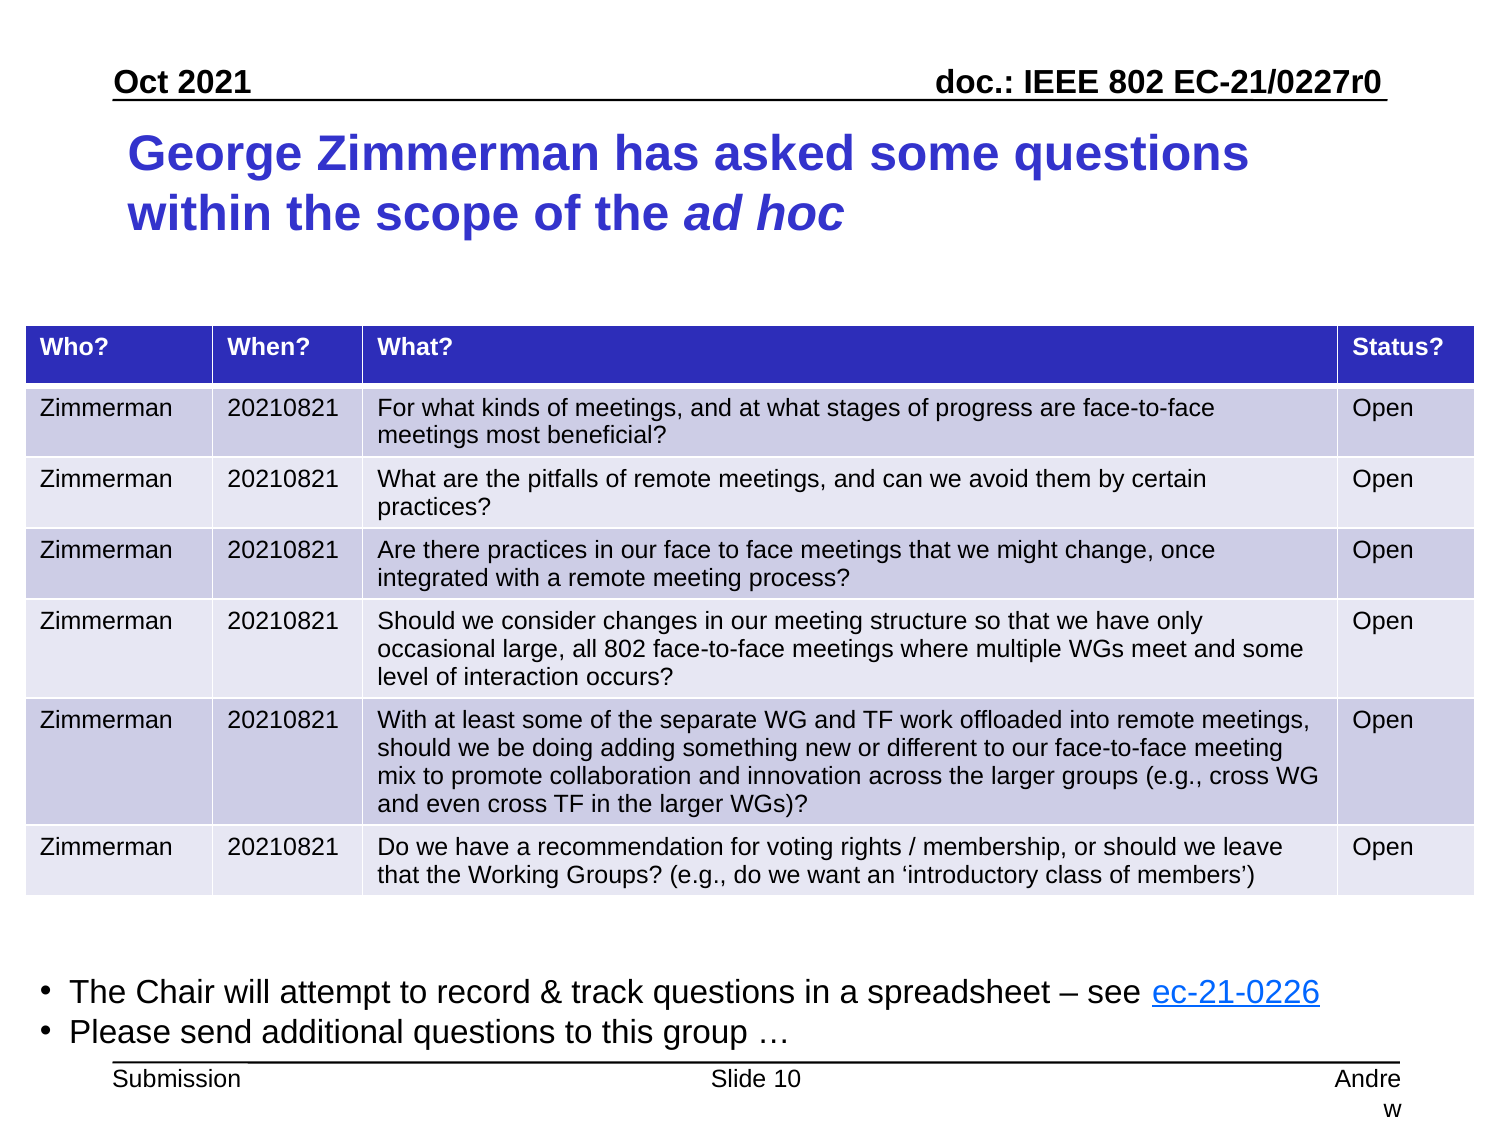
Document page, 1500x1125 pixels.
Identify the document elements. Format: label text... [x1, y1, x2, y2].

table_cell Should we consider changes in our meeting structure so that we have only occasional large, all 802 face-to-face meetings where multiple WGs meet and some level of interaction occurs? [363, 600, 1337, 697]
table_cell Open [1338, 600, 1474, 697]
table_cell Open [1338, 529, 1474, 598]
table_cell 20210821 [213, 458, 362, 527]
table_header When? [213, 326, 362, 383]
table_cell Zimmerman [26, 600, 212, 697]
text_box The Chair will attempt to record & track questions in a spreadsheet – see ec-21-0226 Please send additional questions to this group … [24, 962, 1475, 1025]
table_cell Do we have a recommendation for voting rights / membership, or should we leave that the Working Groups? (e.g., do we want an ‘introductory class of members’) [363, 826, 1337, 895]
table_cell Zimmerman [26, 389, 212, 456]
table_cell What are the pitfalls of remote meetings, and can we avoid them by certain practices? [363, 458, 1337, 527]
table_cell 20210821 [213, 826, 362, 895]
table_cell 20210821 [213, 699, 362, 824]
table_cell Open [1338, 389, 1474, 456]
table_header Status? [1338, 326, 1474, 383]
table_cell Zimmerman [26, 826, 212, 895]
table_cell Zimmerman [26, 458, 212, 527]
table_cell For what kinds of meetings, and at what stages of progress are face-to-face meetings most beneficial? [363, 389, 1337, 456]
table_cell Open [1338, 826, 1474, 895]
title George Zimmerman has asked some questions within the scope of the ad hoc [112, 112, 1388, 288]
table_cell Open [1338, 699, 1474, 824]
table_cell Open [1338, 458, 1474, 527]
table_cell 20210821 [213, 600, 362, 697]
table_cell 20210821 [213, 389, 362, 456]
table_cell Zimmerman [26, 529, 212, 598]
table_cell 20210821 [213, 529, 362, 598]
slide_number Slide 10 [709, 1061, 803, 1093]
table_cell Are there practices in our face to face meetings that we might change, once integrated with a remote meeting process? [363, 529, 1337, 598]
table_cell With at least some of the separate WG and TF work offloaded into remote meetings, should we be doing adding something new or different to our face-to-face meeting mix to promote collaboration and innovation across the larger groups (e.g., cross WG and even cross TF in the larger WGs)? [363, 699, 1337, 824]
table_header What? [363, 326, 1337, 383]
table_header Who? [26, 326, 212, 383]
footer Andrew Myles, Cisco [1320, 1061, 1402, 1093]
table_cell Zimmerman [26, 699, 212, 824]
